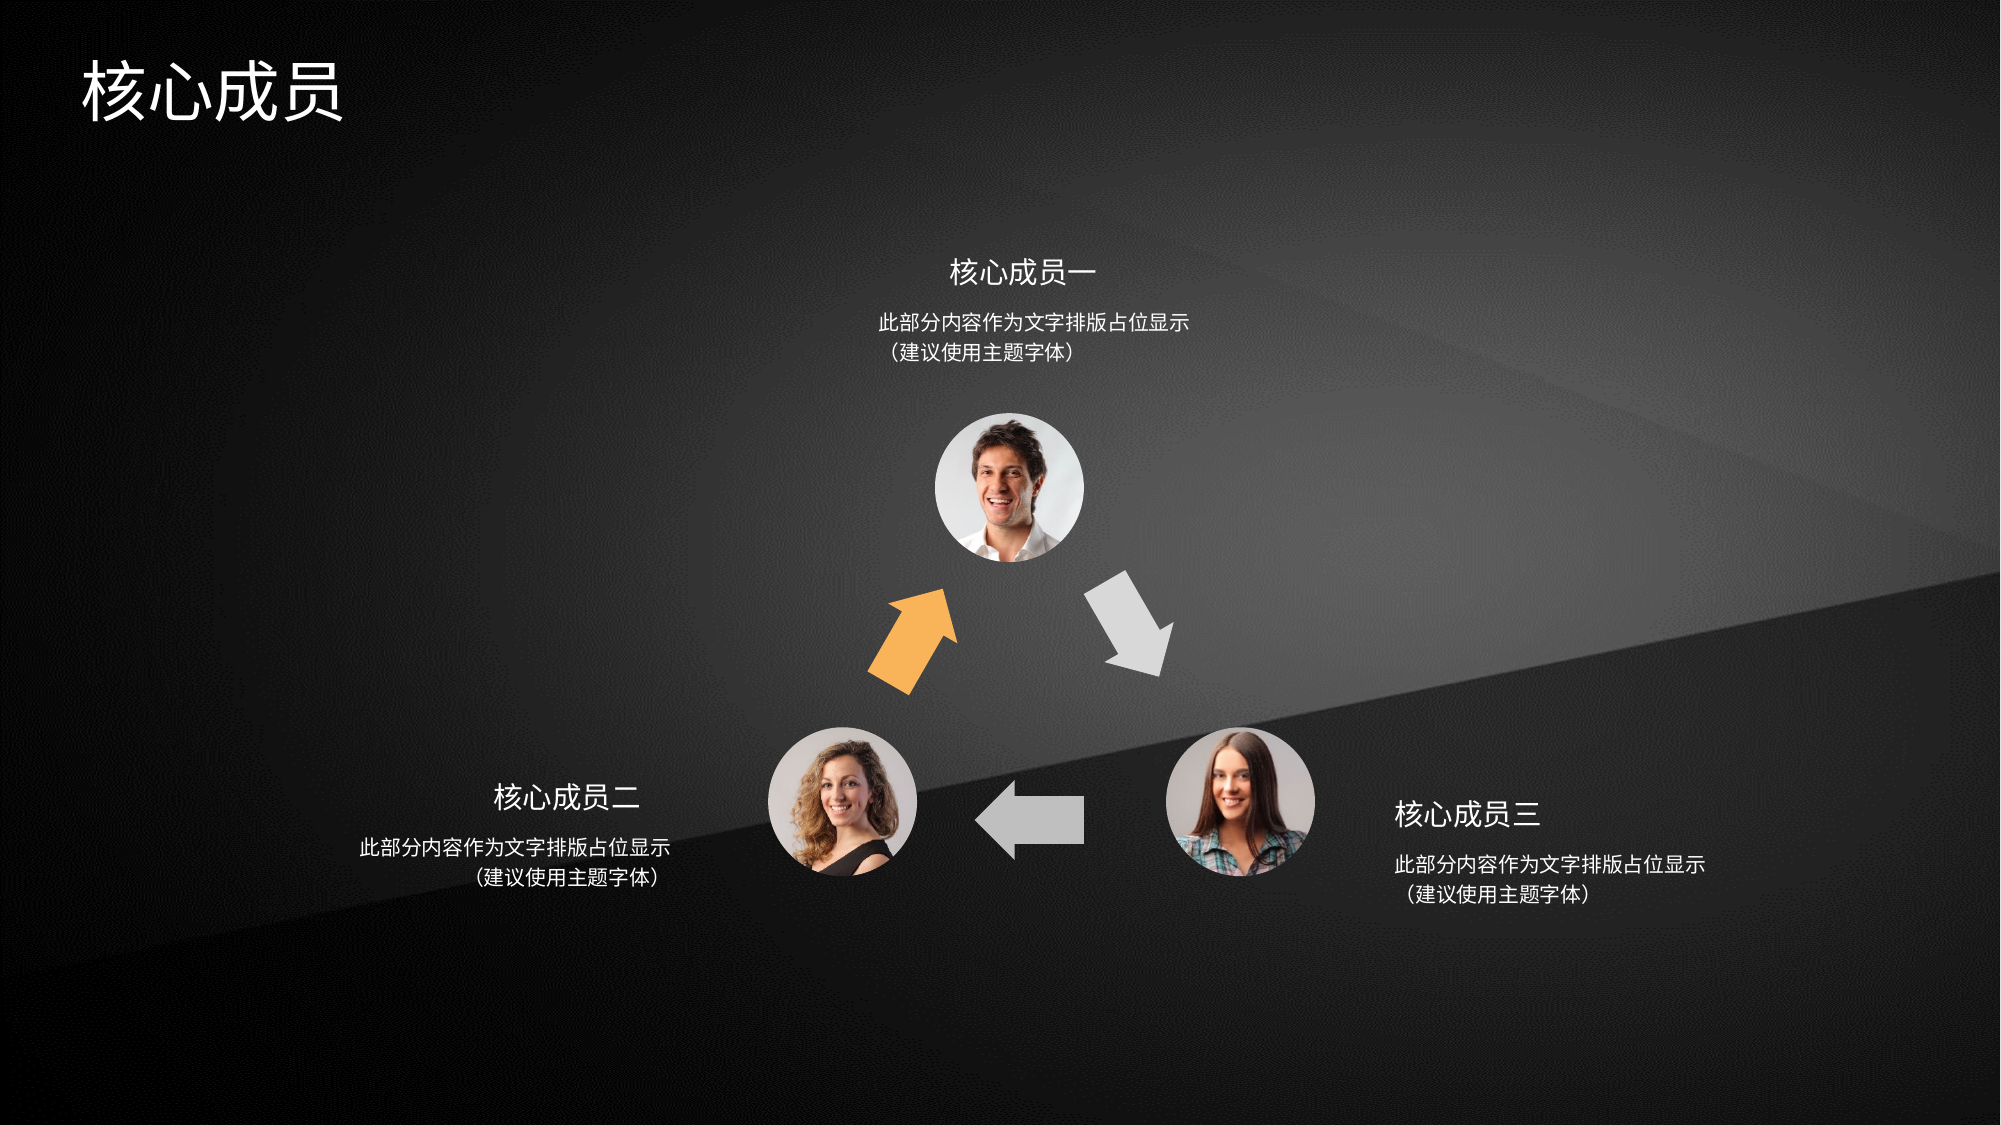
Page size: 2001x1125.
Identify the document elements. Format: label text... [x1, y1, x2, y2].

text_box 此部分内容作为文字排版占位显示 （建议使用主题字体） [337, 822, 730, 914]
text_box [867, 588, 958, 696]
text_box 核心成员一 [935, 245, 1142, 296]
text_box 核心成员 [65, 42, 376, 138]
picture [0, 0, 2001, 1125]
text_box 核心成员二 [478, 771, 730, 822]
text_box 此部分内容作为文字排版占位显示 （建议使用主题字体） [864, 296, 1213, 414]
text_box [767, 726, 919, 878]
text_box [933, 412, 1085, 564]
text_box [974, 780, 1084, 861]
text_box 此部分内容作为文字排版占位显示 （建议使用主题字体） [1335, 839, 1746, 931]
text_box [1083, 570, 1174, 677]
text_box 核心成员三 [1335, 788, 1587, 839]
text_box [1165, 726, 1317, 878]
